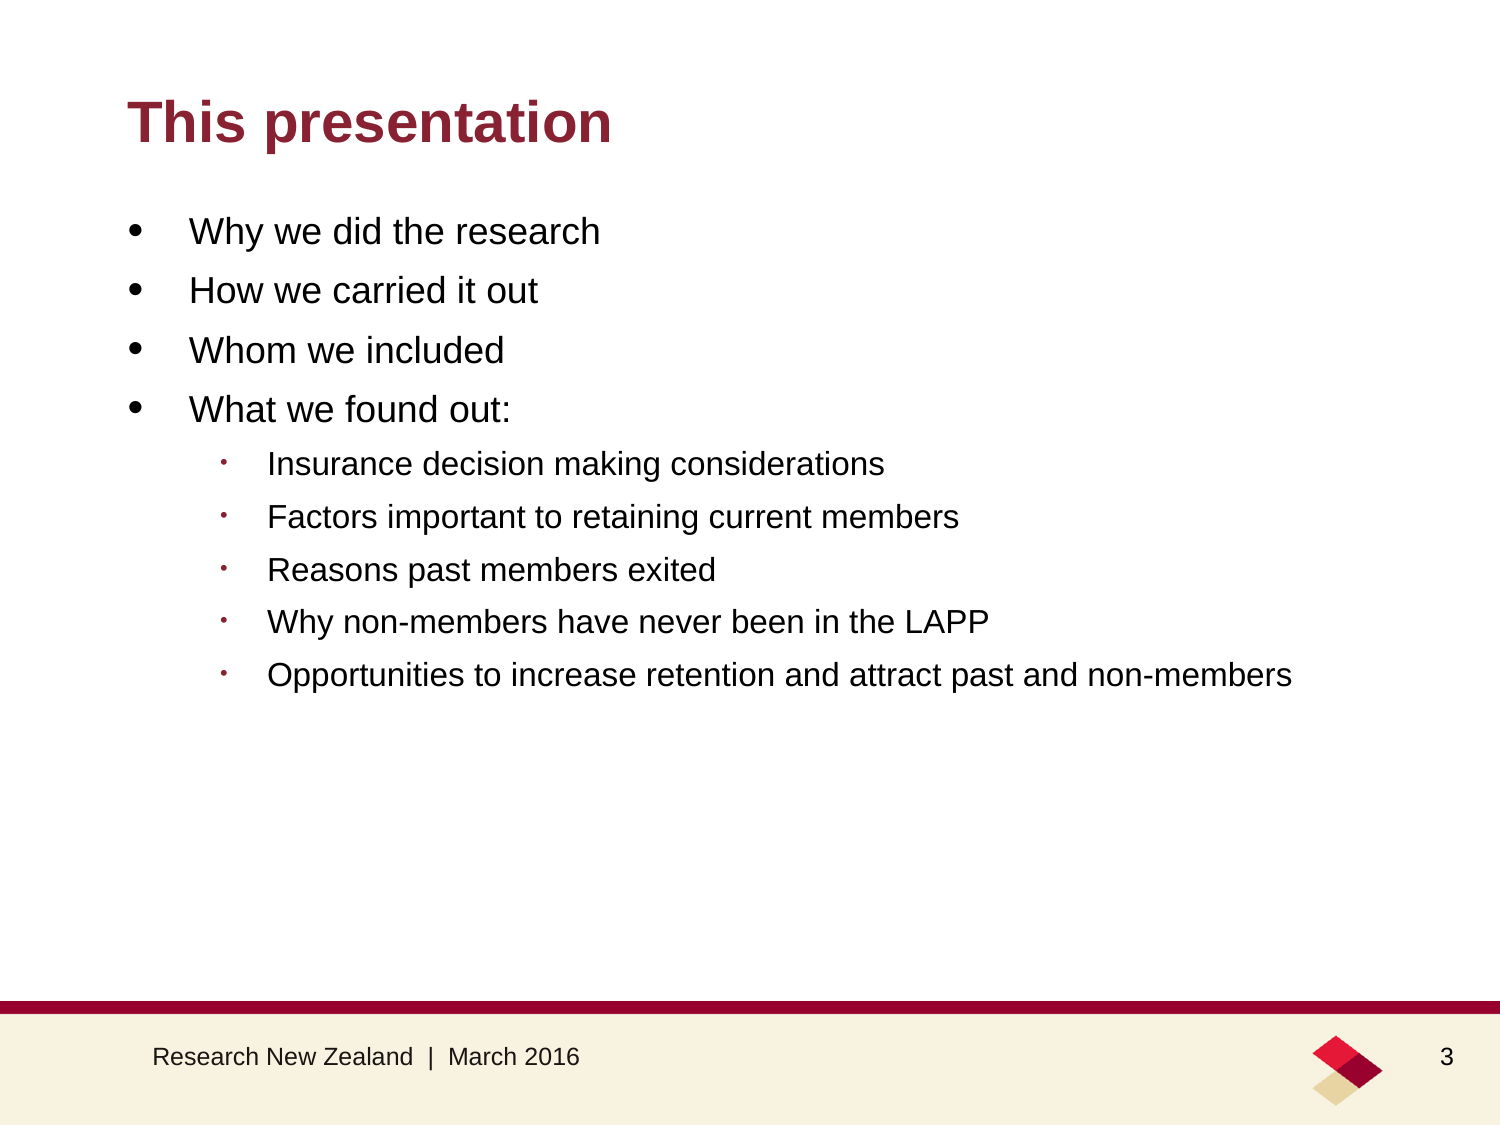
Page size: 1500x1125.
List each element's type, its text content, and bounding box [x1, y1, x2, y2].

picture [0, 999, 1500, 1125]
title This presentation [112, 50, 1388, 188]
list Why we did the research How we carried it out Whom we included What we found out: Insurance decision making considerations Factors important to retaining current members Reasons past members exited Why non-members have never been in the LAPP Opportunities to increase retention and attract past and non-members [112, 192, 1388, 931]
